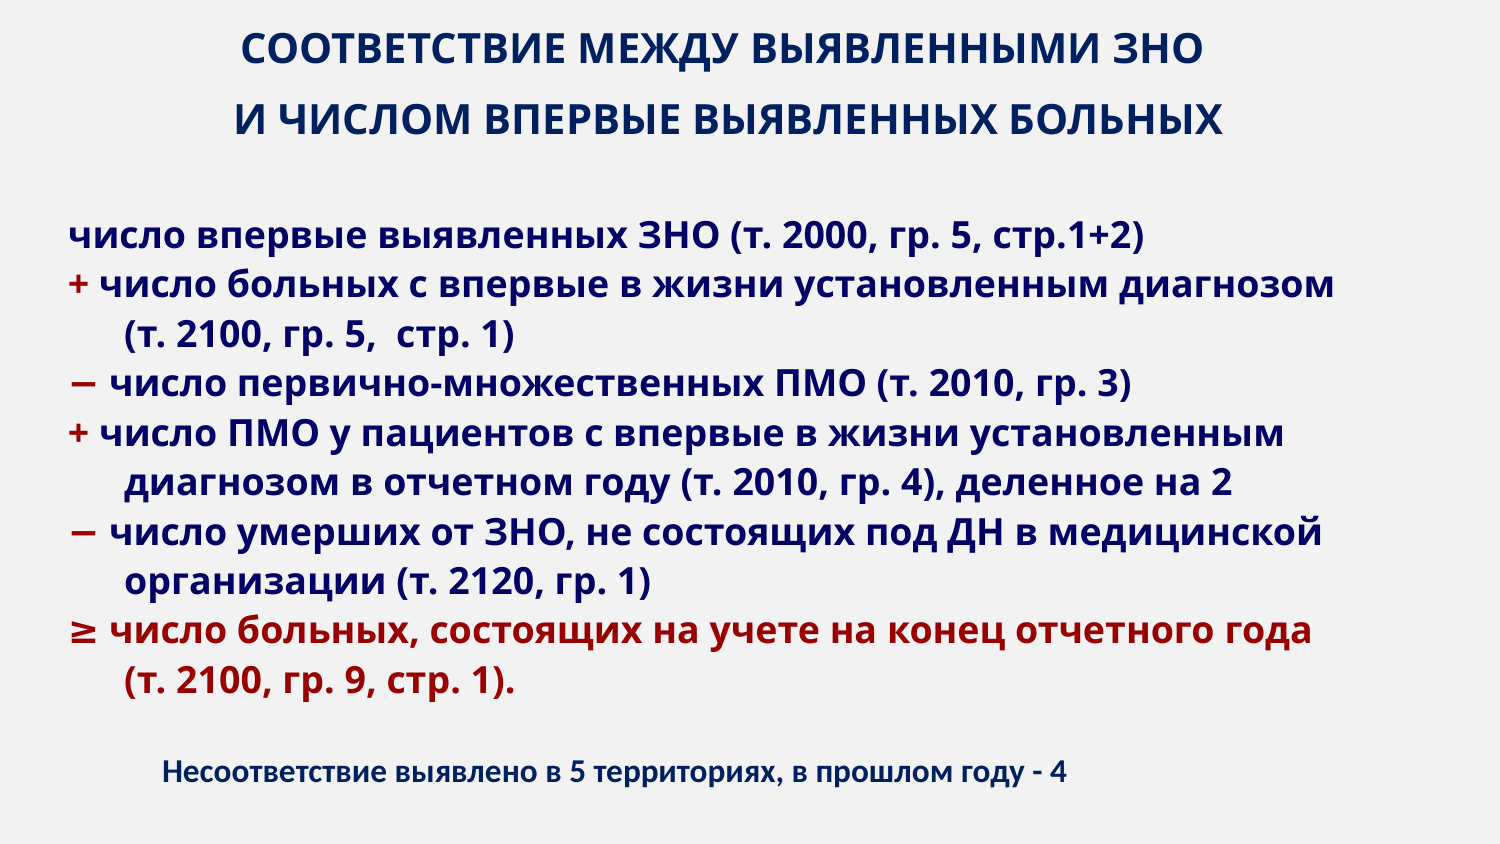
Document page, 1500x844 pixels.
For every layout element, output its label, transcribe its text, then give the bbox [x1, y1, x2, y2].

text_box число впервые выявленных ЗНО (т. 2000, гр. 5, стр.1+2) + число больных с впервые в жизни установленным диагнозом (т. 2100, гр. 5, стр. 1) − число первично-множественных ПМО (т. 2010, гр. 3) + число ПМО у пациентов с впервые в жизни установленным диагнозом в отчетном году (т. 2010, гр. 4), деленное на 2 − число умерших от ЗНО, не состоящих под ДН в медицинской организации (т. 2120, гр. 1) ≥ число больных, состоящих на учете на конец отчетного года (т. 2100, гр. 9, стр. 1). [53, 198, 1380, 709]
text_box СООТВЕТСТВИЕ МЕЖДУ ВЫЯВЛЕННЫМИ ЗНО И ЧИСЛОМ ВПЕРВЫЕ ВЫЯВЛЕННЫХ БОЛЬНЫХ [53, 14, 1404, 150]
text_box Несоответствие выявлено в 5 территориях, в прошлом году - 4 [147, 741, 1084, 797]
